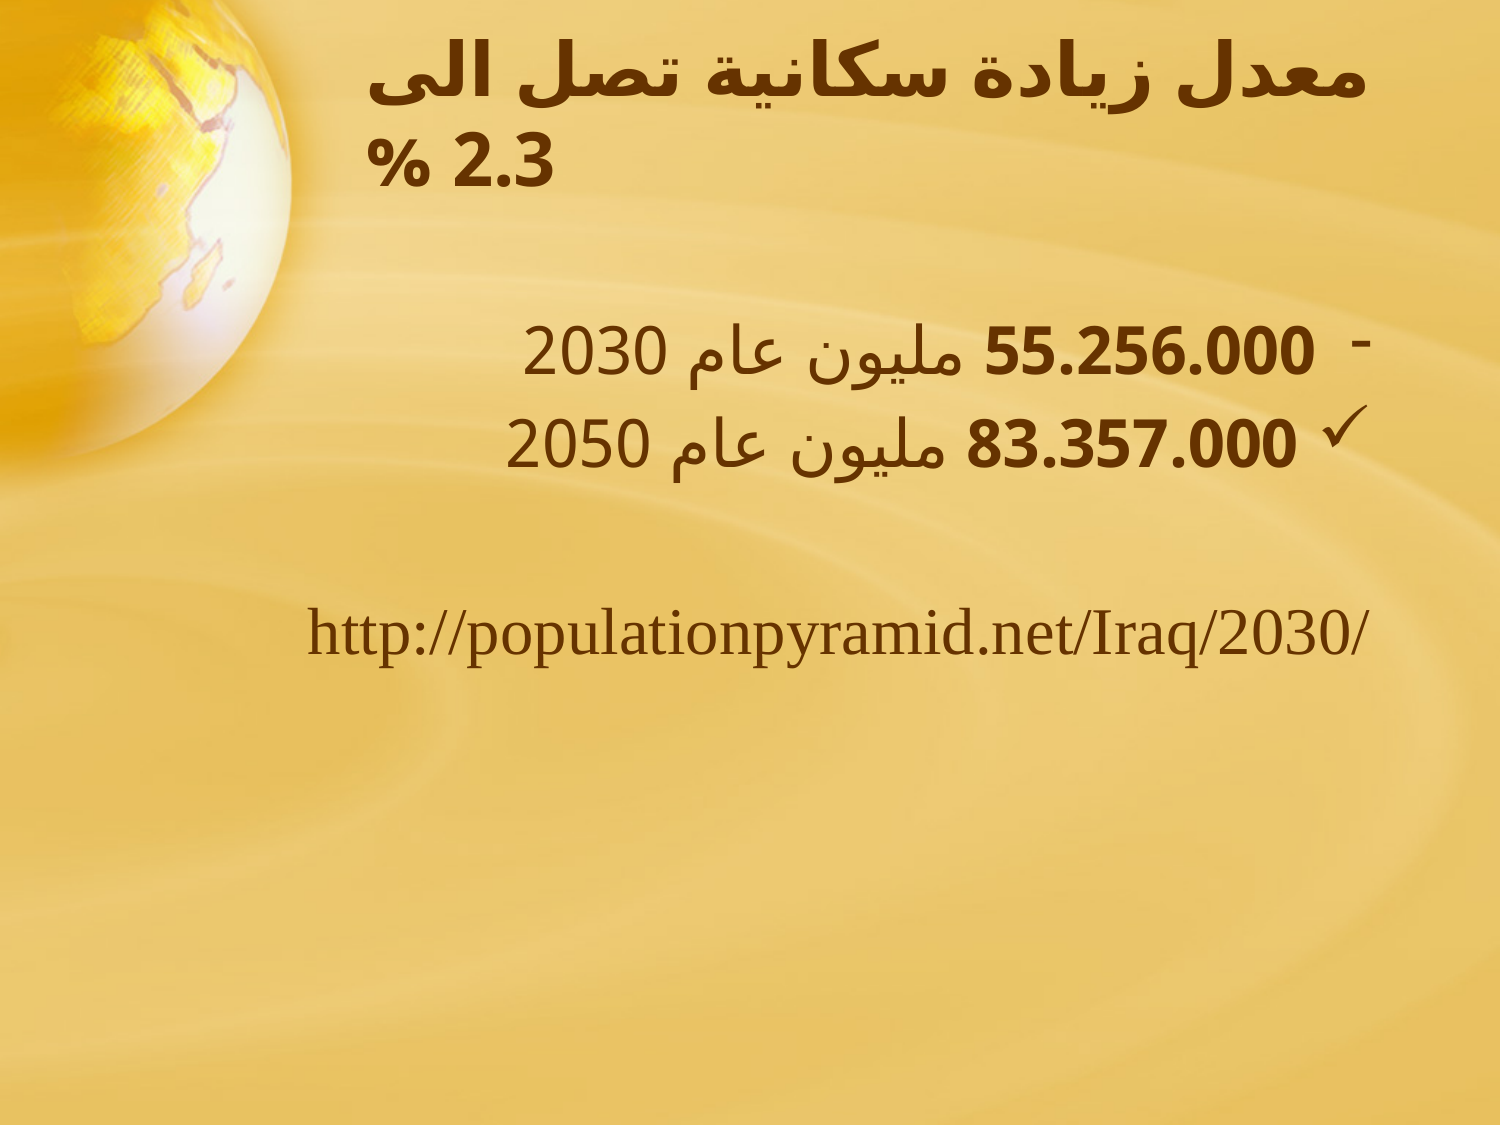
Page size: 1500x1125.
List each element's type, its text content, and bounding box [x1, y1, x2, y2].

list 55.256.000 مليون عام 2030 83.357.000 مليون عام 2050 http://populationpyramid.net/Iraq/2030/ [152, 299, 1388, 1001]
title معدل زيادة سكانية تصل الى 2.3 % [349, 62, 1388, 251]
picture [0, 0, 1500, 1125]
